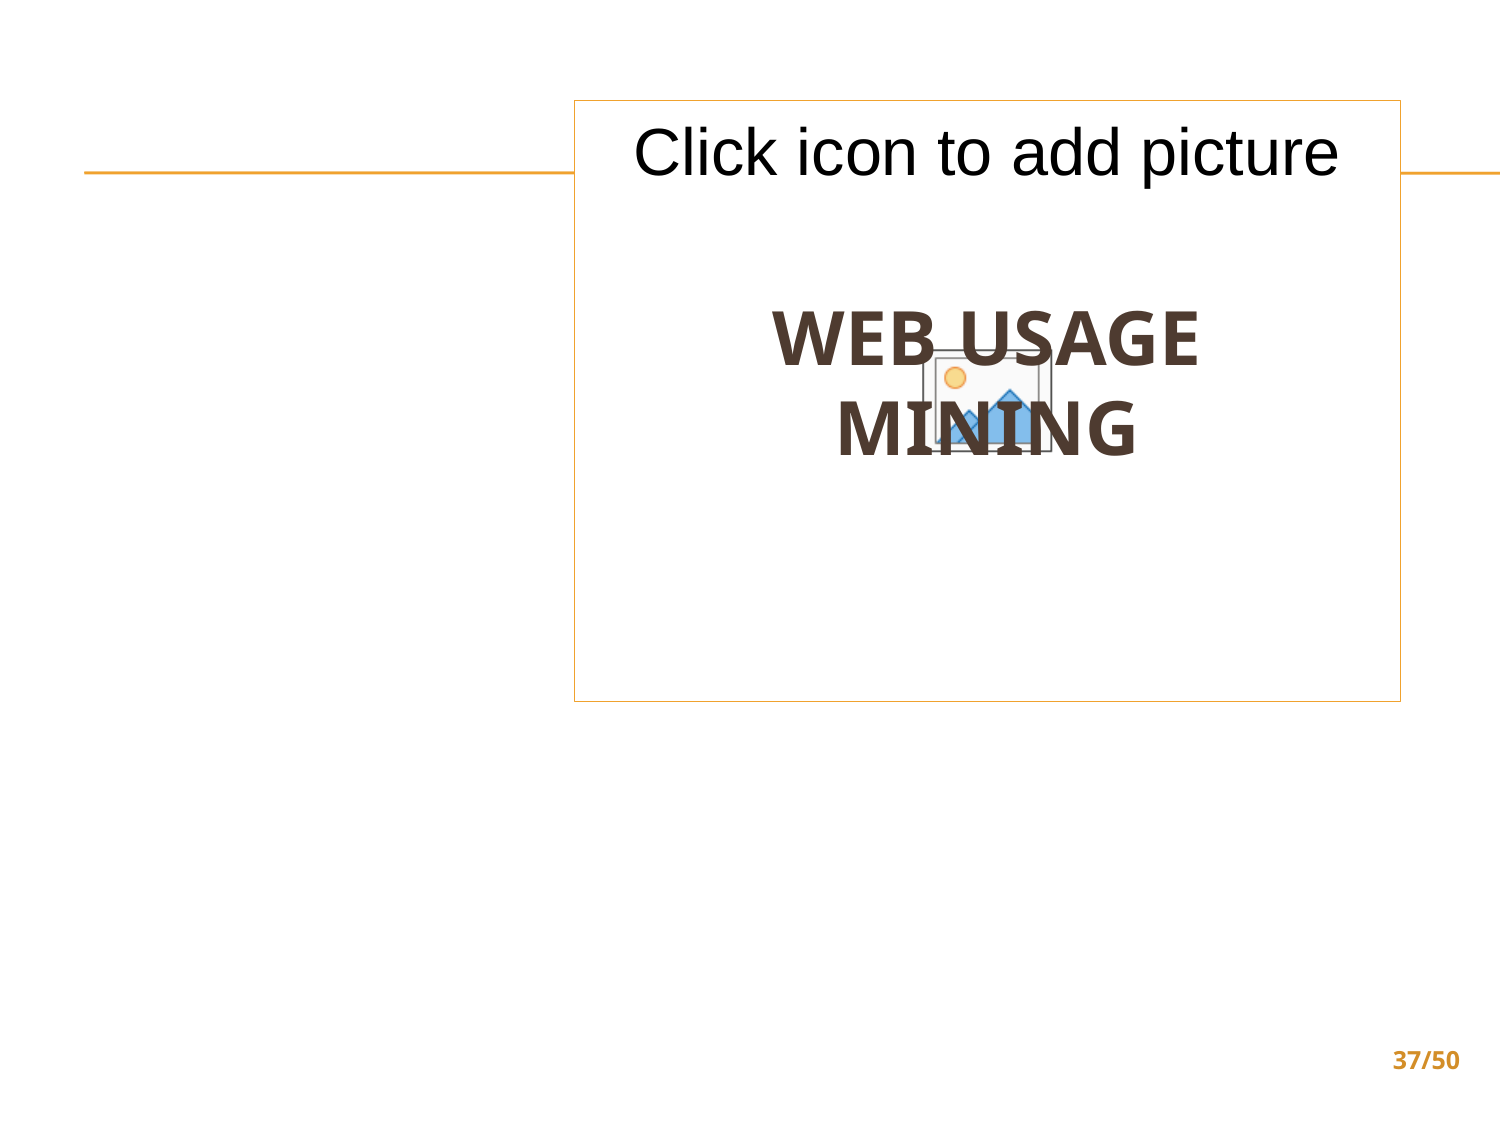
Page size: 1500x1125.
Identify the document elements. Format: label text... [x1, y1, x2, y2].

picture [574, 100, 1401, 702]
slide_number 37/50 [1350, 1037, 1475, 1078]
